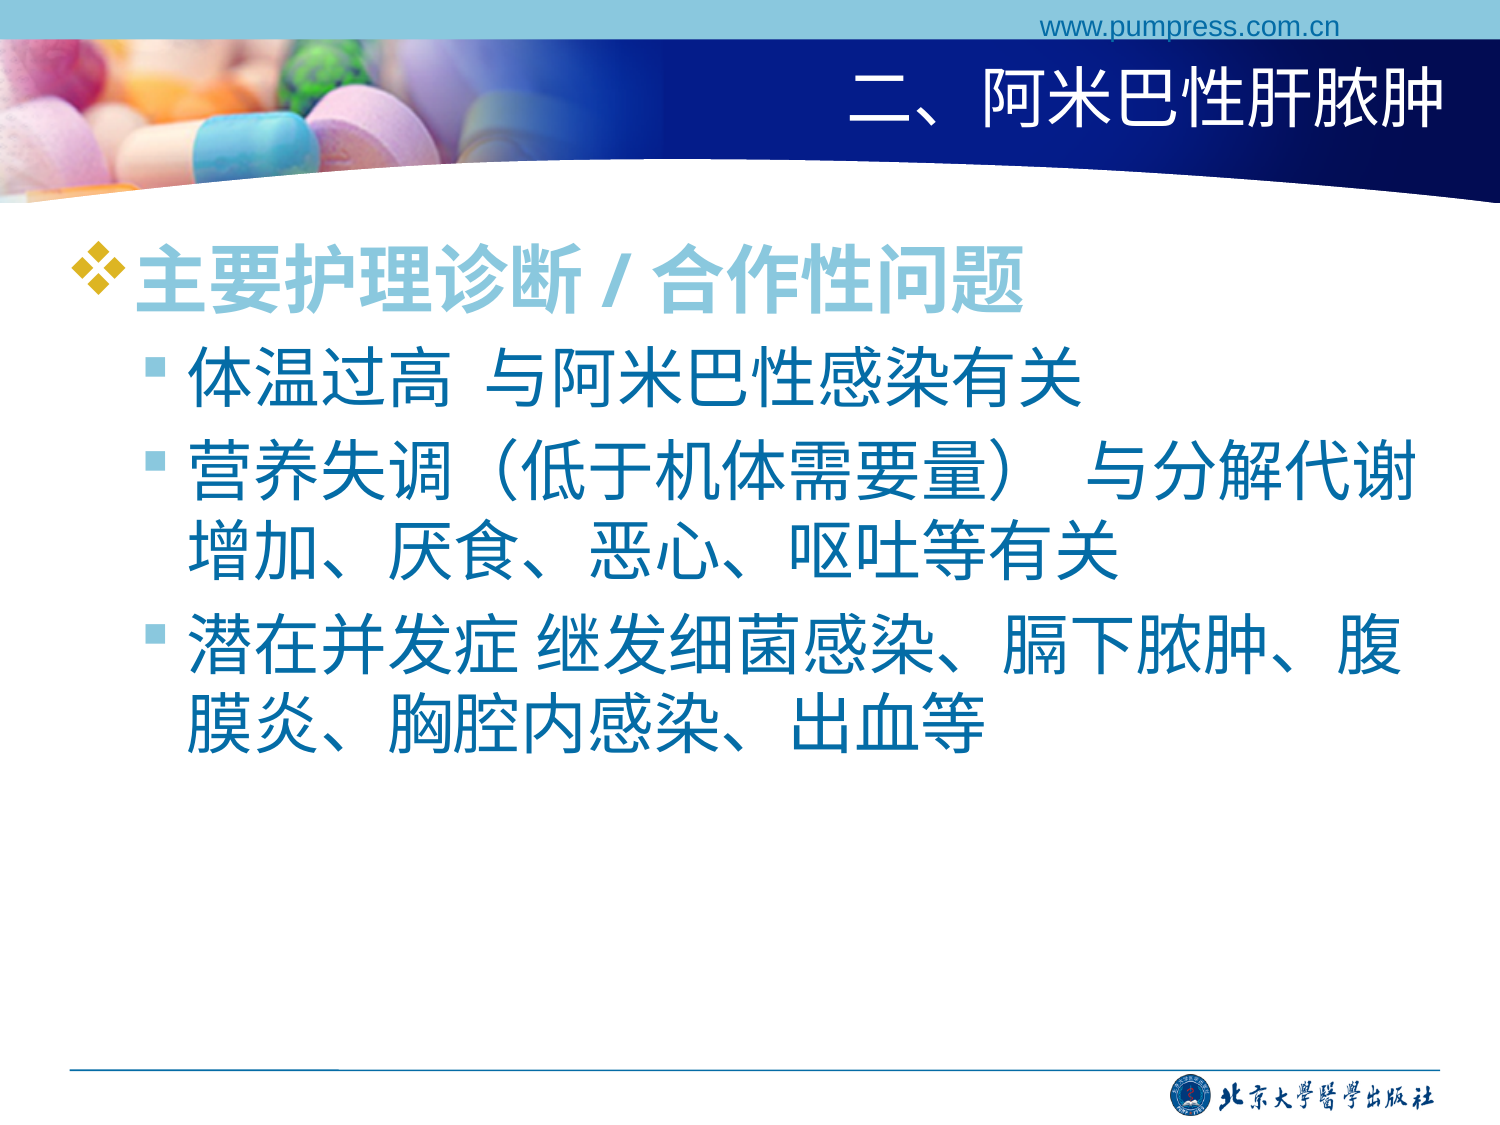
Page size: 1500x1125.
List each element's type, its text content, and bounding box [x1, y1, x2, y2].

list 主要护理诊断/合作性问题 体温过高 与阿米巴性感染有关 营养失调（低于机体需要量） 与分解代谢增加、厌食、恶心、呕吐等有关 潜在并发症 继发细菌感染、膈下脓肿、腹膜炎、胸腔内感染、出血等 [49, 224, 1463, 1026]
picture [0, 40, 1500, 203]
title 二、阿米巴性肝脓肿 [137, 49, 1463, 143]
slide_number www.pumpress.com.cn [1025, 0, 1463, 38]
picture [1170, 1074, 1436, 1118]
